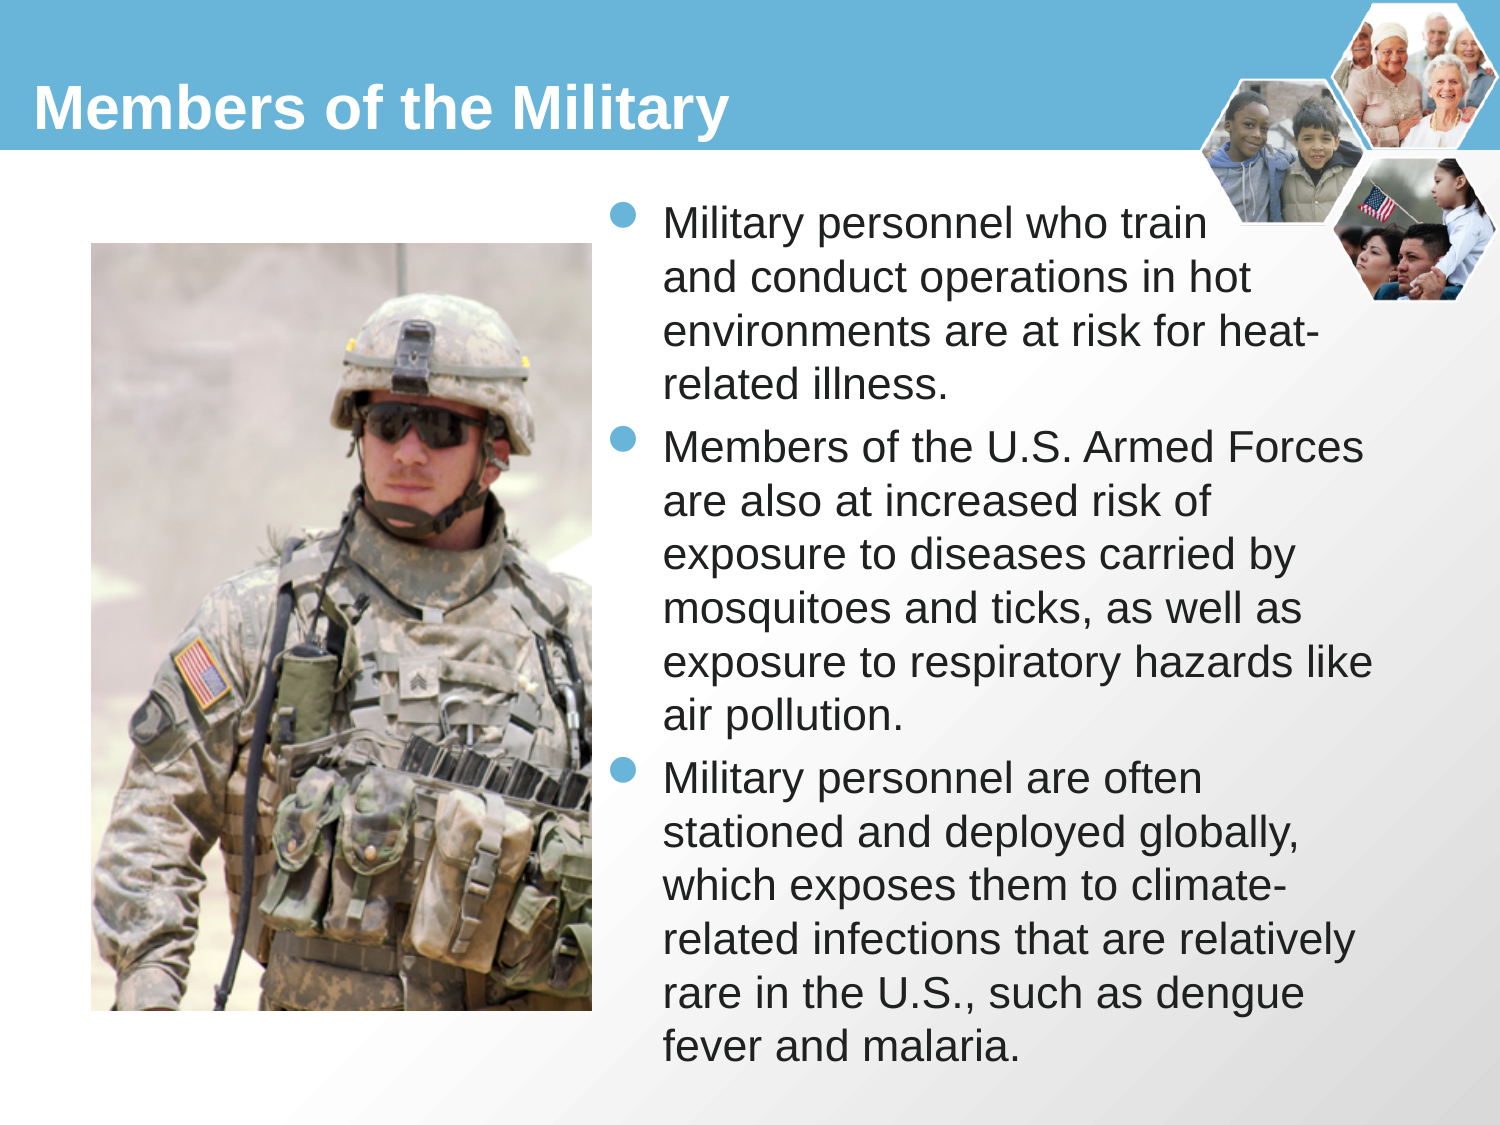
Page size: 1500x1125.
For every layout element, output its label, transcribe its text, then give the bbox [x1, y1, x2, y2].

picture [91, 243, 592, 1011]
picture [1173, 2, 1500, 303]
title Members of the Military [18, 0, 1425, 150]
list Military personnel who train and conduct operations in hot environments are at risk for heat-related illness. Members of the U.S. Armed Forces are also at increased risk of exposure to diseases carried by mosquitoes and ticks, as well as exposure to respiratory hazards like air pollution. Military personnel are often stationed and deployed globally, which exposes them to climate-related infections that are relatively rare in the U.S., such as dengue fever and malaria. [591, 186, 1404, 1068]
